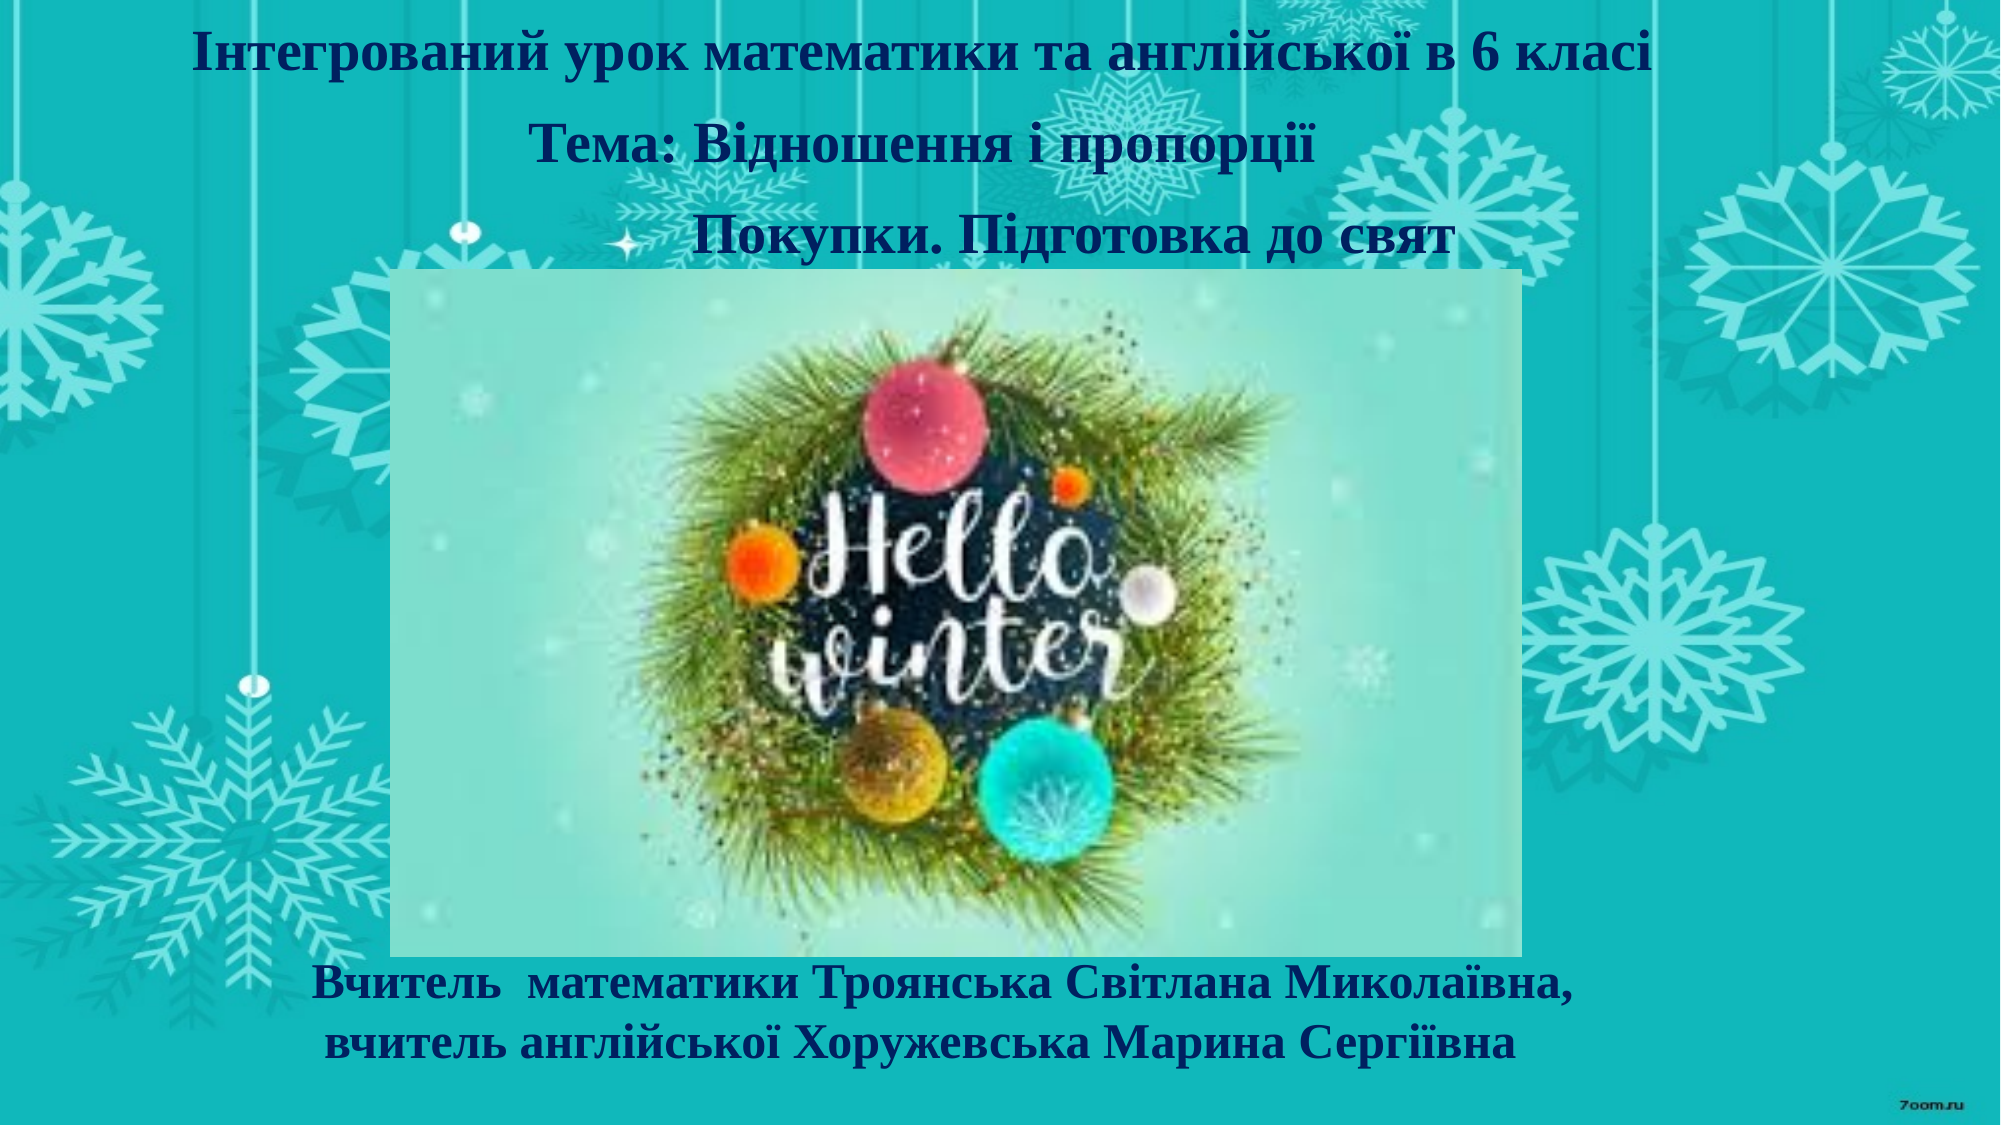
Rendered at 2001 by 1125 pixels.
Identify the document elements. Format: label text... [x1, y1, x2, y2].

text_box Вчитель математики Троянська Світлана Миколаївна, вчитель англійської Хоружевська Марина Сергіївна [296, 851, 1886, 1077]
text_box Інтегрований урок математики та англійської в 6 класі Тема: Відношення і пропорції Покупки. Підготовка до свят [35, 0, 1810, 354]
picture [0, 0, 2001, 1125]
